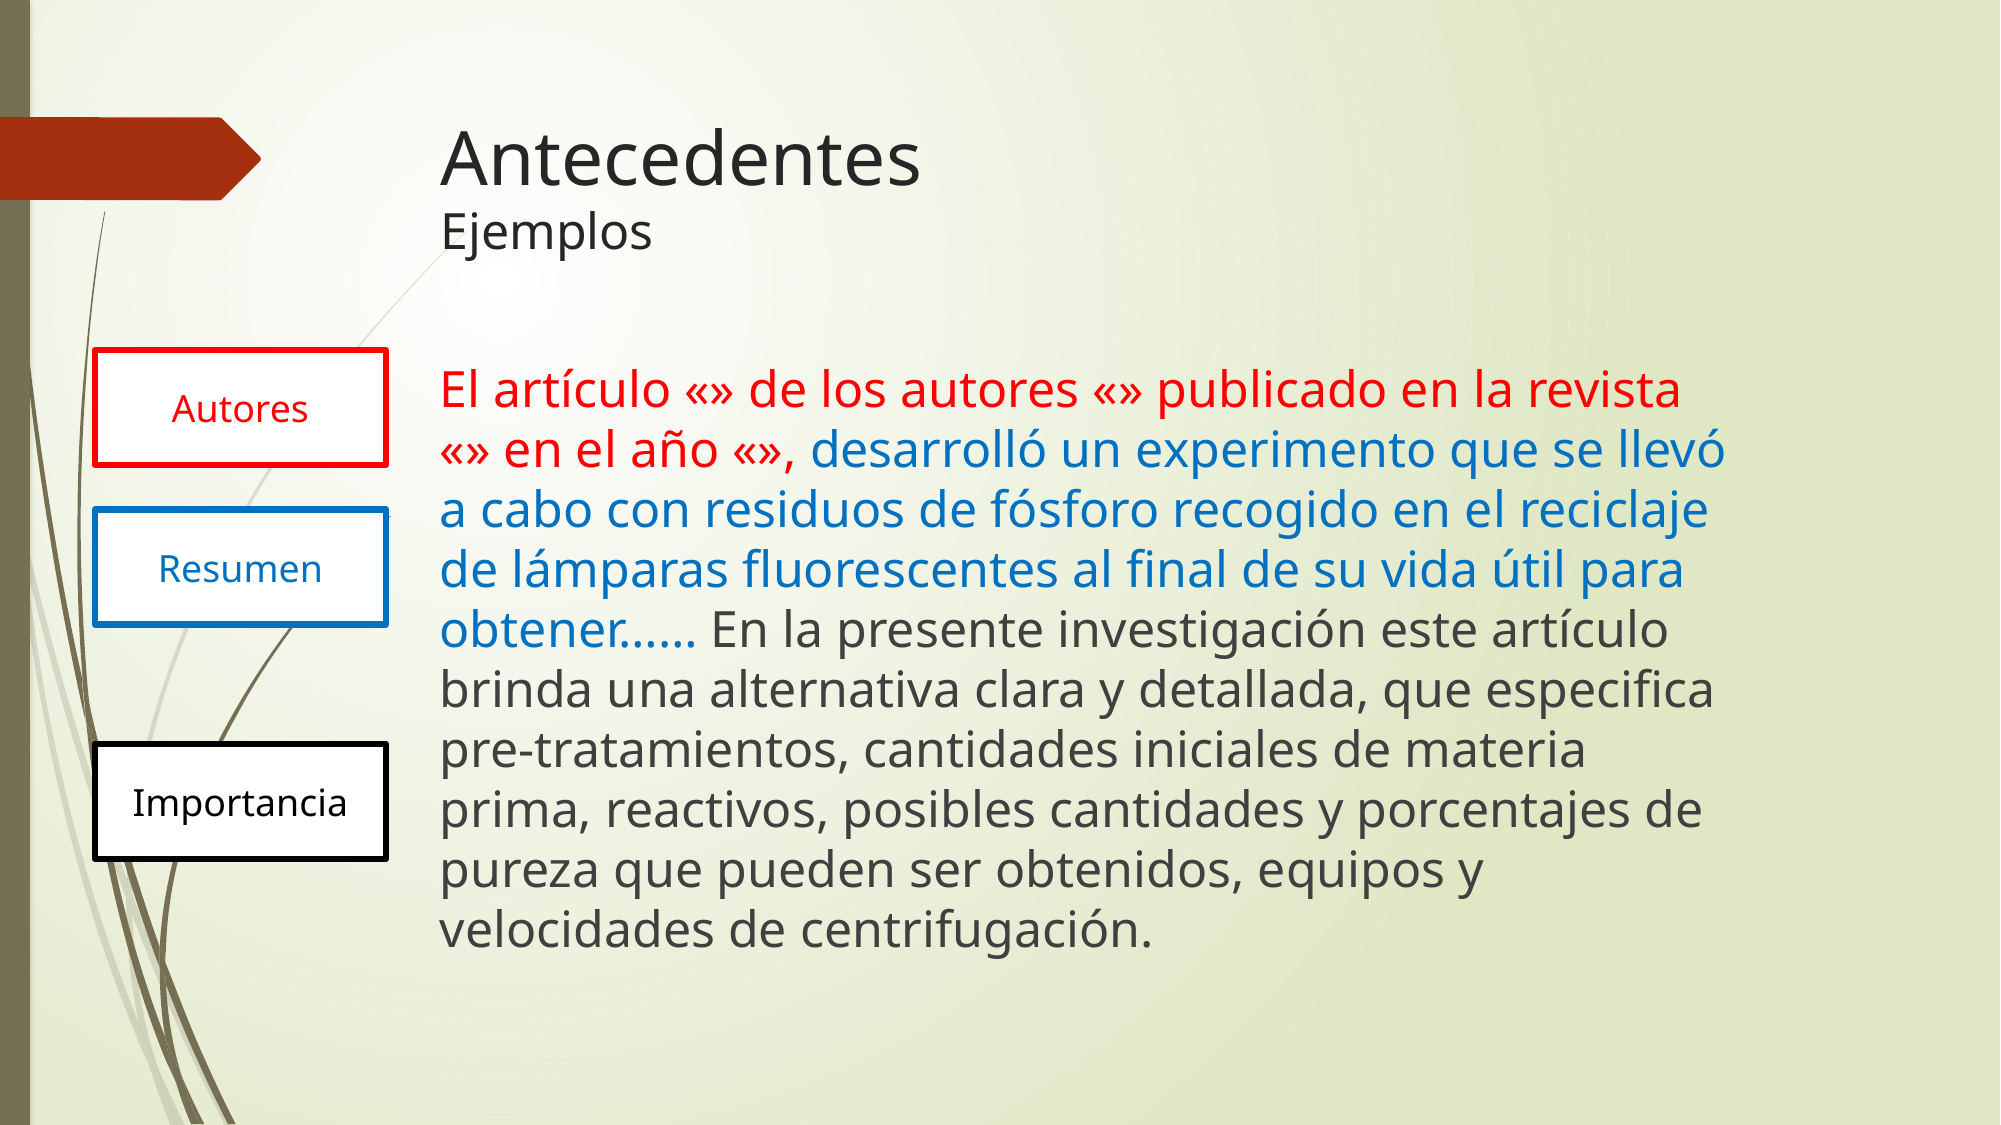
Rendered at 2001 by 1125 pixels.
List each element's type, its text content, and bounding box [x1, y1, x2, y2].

title Antecedentes Ejemplos [425, 102, 1888, 313]
text_box Importancia [94, 743, 387, 860]
list El artículo «» de los autores «» publicado en la revista «» en el año «», desarrolló un experimento que se llevó a cabo con residuos de fósforo recogido en el reciclaje de lámparas fluorescentes al final de su vida útil para obtener…… En la presente investigación este artículo brinda una alternativa clara y detallada, que especifica pre-tratamientos, cantidades iniciales de materia prima, reactivos, posibles cantidades y porcentajes de pureza que pueden ser obtenidos, equipos y velocidades de centrifugación. [424, 350, 1888, 970]
text_box Autores [94, 349, 387, 466]
text_box Resumen [94, 508, 387, 626]
